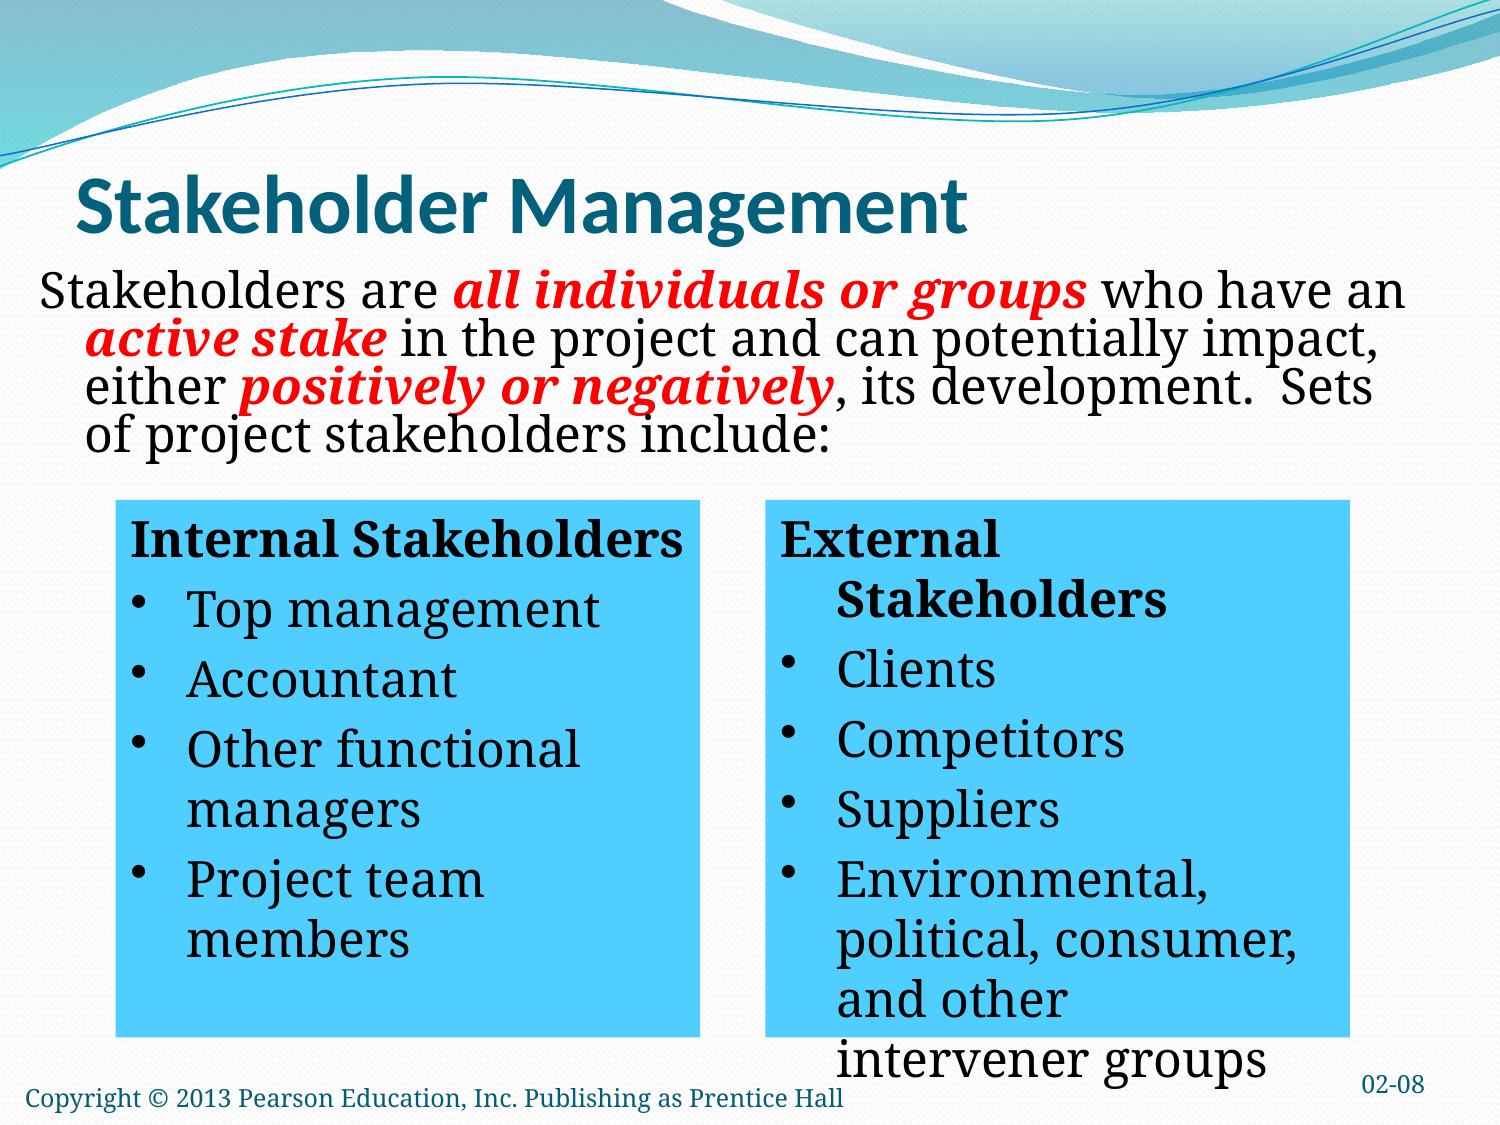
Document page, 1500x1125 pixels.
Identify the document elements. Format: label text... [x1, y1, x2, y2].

list Stakeholders are all individuals or groups who have an active stake in the project and can potentially impact, either positively or negatively, its development. Sets of project stakeholders include: [24, 262, 1451, 501]
text_box External Stakeholders Clients Competitors Suppliers Environmental, political, consumer, and other intervener groups [765, 499, 1350, 1038]
text_box Internal Stakeholders Top management Accountant Other functional managers Project team members [115, 499, 701, 1038]
title Stakeholder Management [74, 62, 1426, 251]
slide_number 02-08 [1299, 1042, 1425, 1103]
